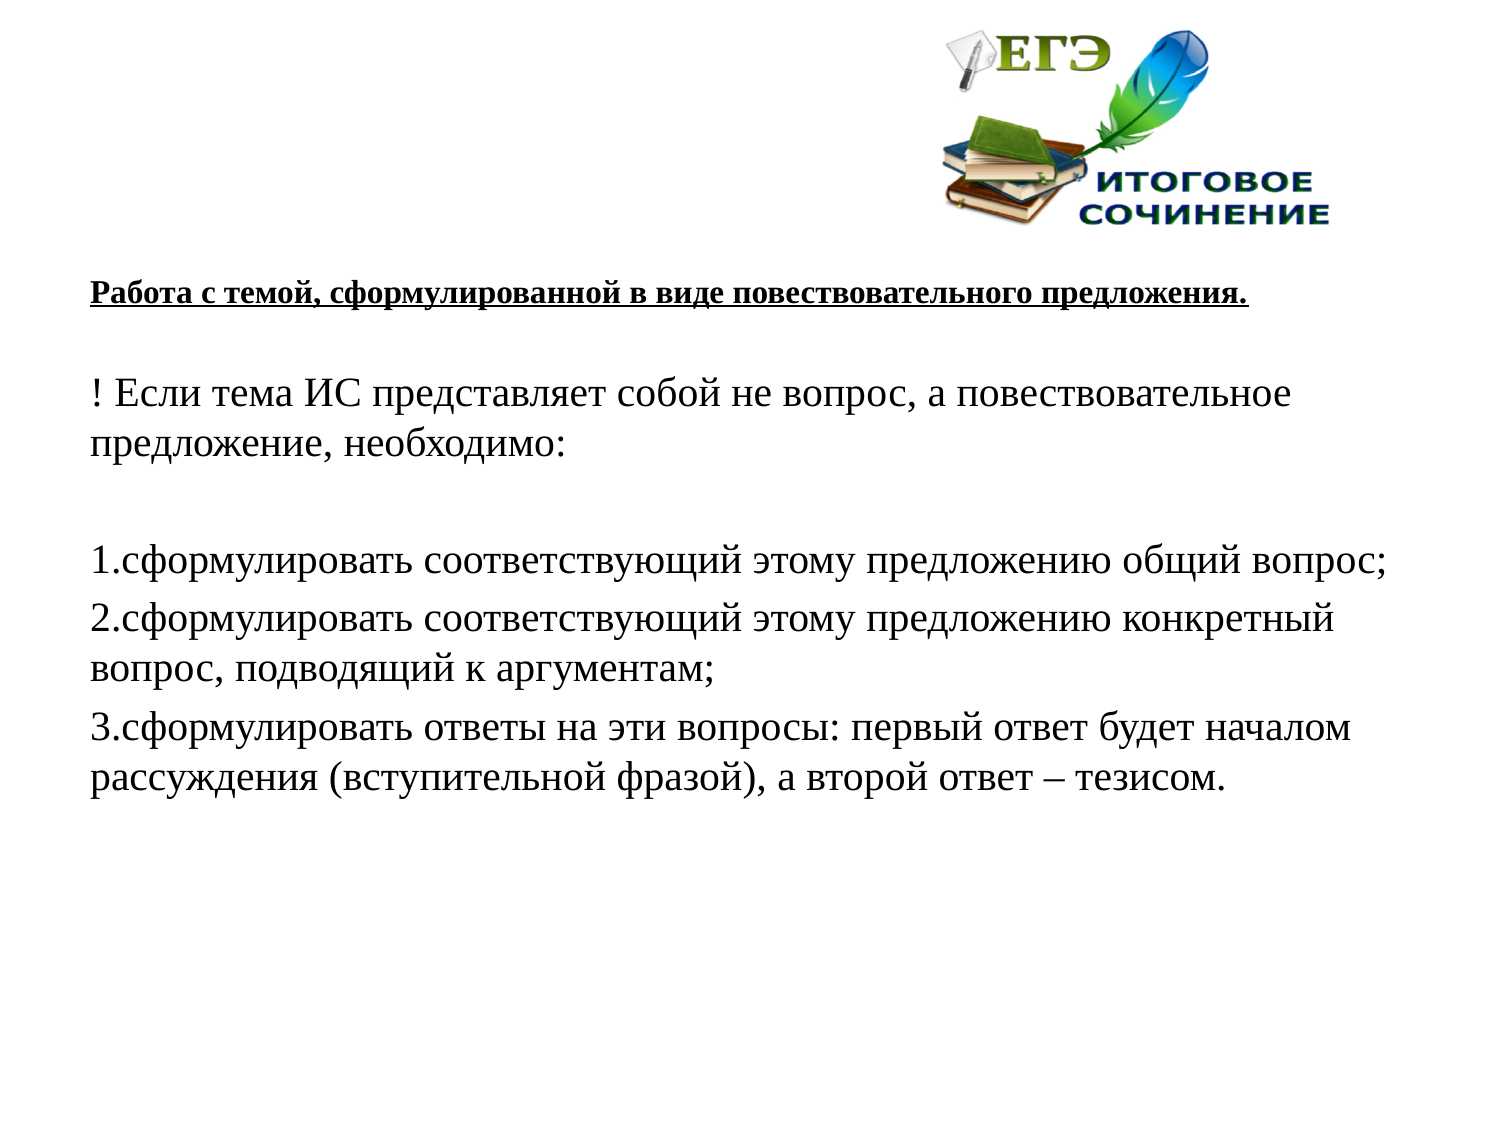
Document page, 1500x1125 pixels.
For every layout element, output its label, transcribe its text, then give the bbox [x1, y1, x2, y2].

picture [879, 18, 1424, 244]
list Работа с темой, сформулированной в виде повествовательного предложения. ! Если тема ИС представляет собой не вопрос, а повествовательное предложение, необходимо: 1.сформулировать соответствующий этому предложению общий вопрос; 2.сформулировать соответствующий этому предложению конкретный вопрос, подводящий к аргументам; 3.сформулировать ответы на эти вопросы: первый ответ будет началом рассуждения (вступительной фразой), а второй ответ – тезисом. [75, 262, 1425, 1005]
